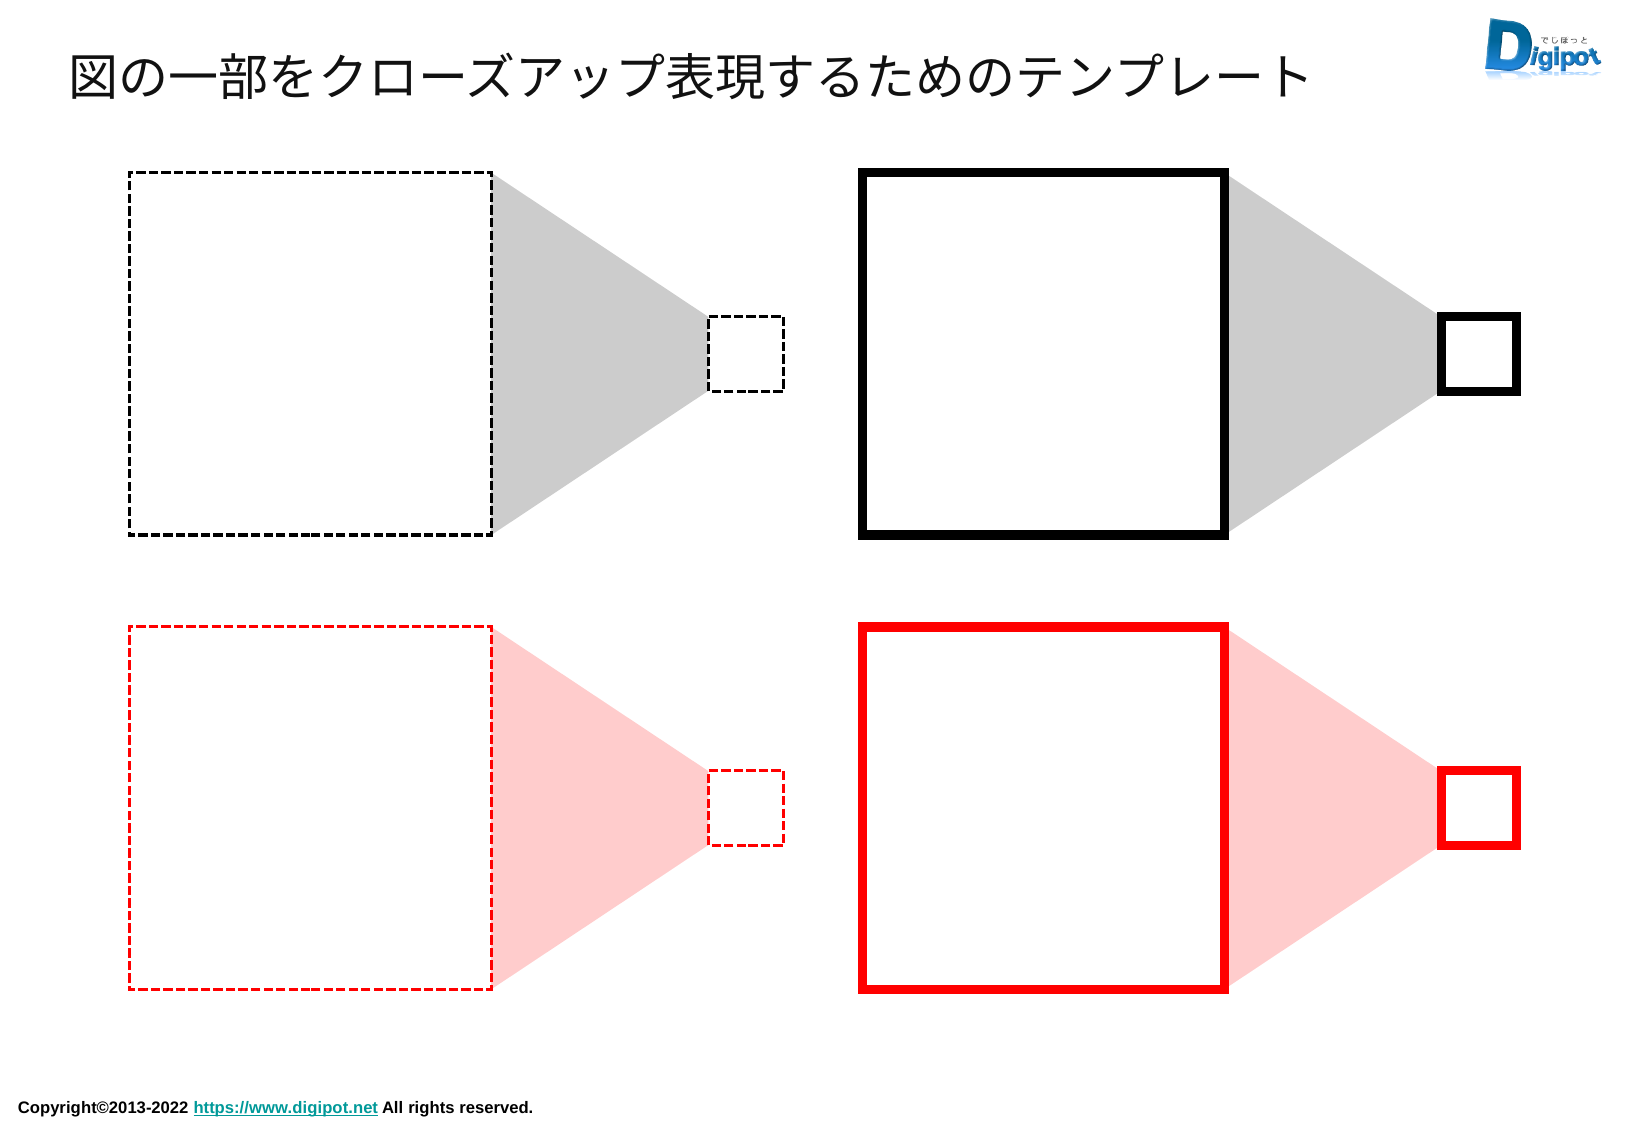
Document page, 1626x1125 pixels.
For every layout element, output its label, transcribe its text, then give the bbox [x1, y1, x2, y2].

text_box [129, 626, 492, 990]
text_box [708, 316, 784, 392]
text_box [709, 770, 784, 846]
picture [1485, 18, 1602, 82]
text_box [492, 173, 708, 535]
text_box [1225, 627, 1442, 989]
text_box [129, 172, 492, 536]
text_box 図の一部をクローズアップ表現するためのテンプレート [53, 38, 1330, 113]
text_box [1441, 316, 1517, 392]
text_box [492, 627, 709, 989]
text_box [862, 172, 1225, 536]
text_box [862, 626, 1225, 990]
text_box [1225, 173, 1441, 535]
text_box [1442, 770, 1517, 846]
